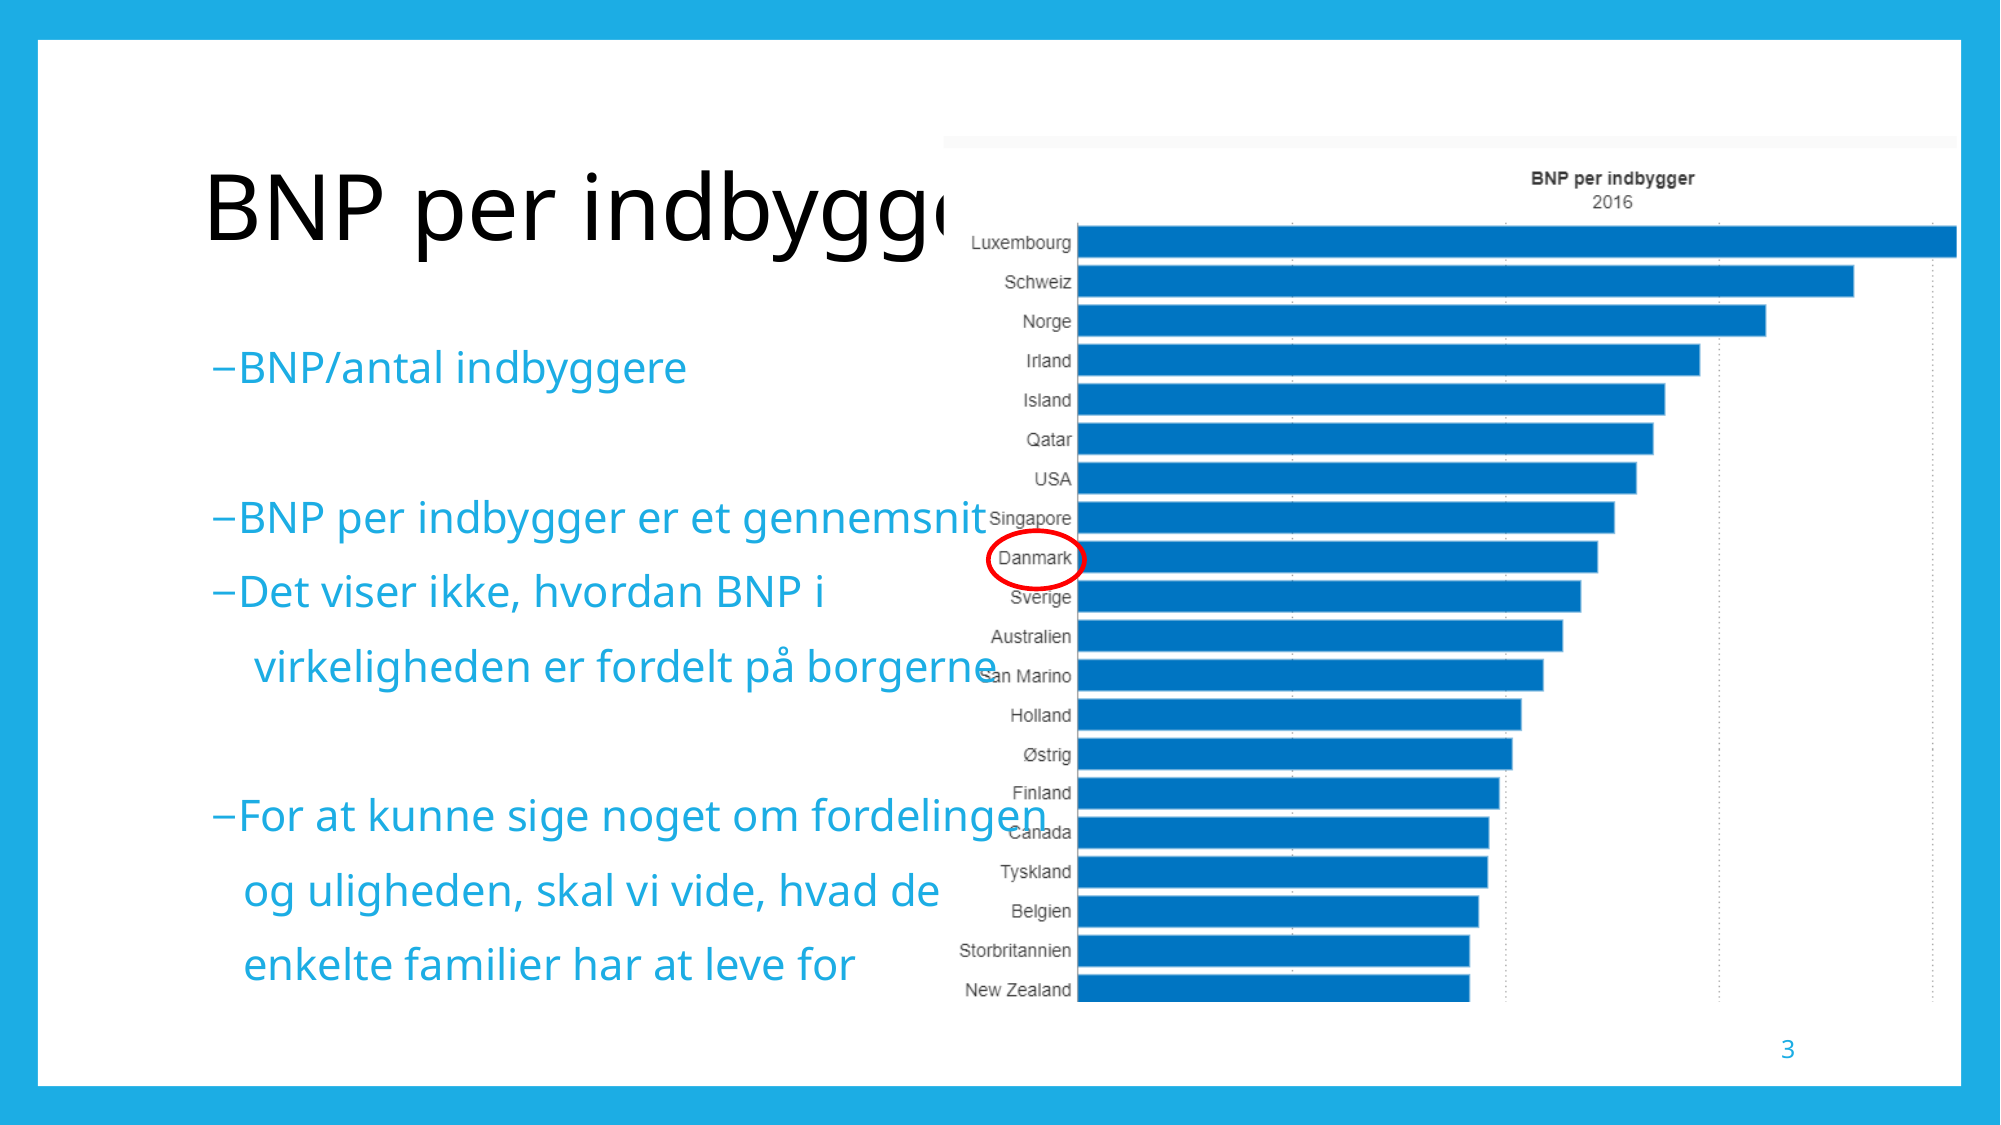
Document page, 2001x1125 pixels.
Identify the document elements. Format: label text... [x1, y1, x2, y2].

title BNP per indbygger [187, 99, 1808, 323]
picture [943, 135, 1957, 1002]
slide_number 3 [1530, 1020, 1811, 1081]
list BNP/antal indbyggere BNP per indbygger er et gennemsnit Det viser ikke, hvordan BNP i virkeligheden er fordelt på borgerne For at kunne sige noget om fordelingen og uligheden, skal vi vide, hvad de enkelte familier har at leve for [187, 339, 937, 1002]
